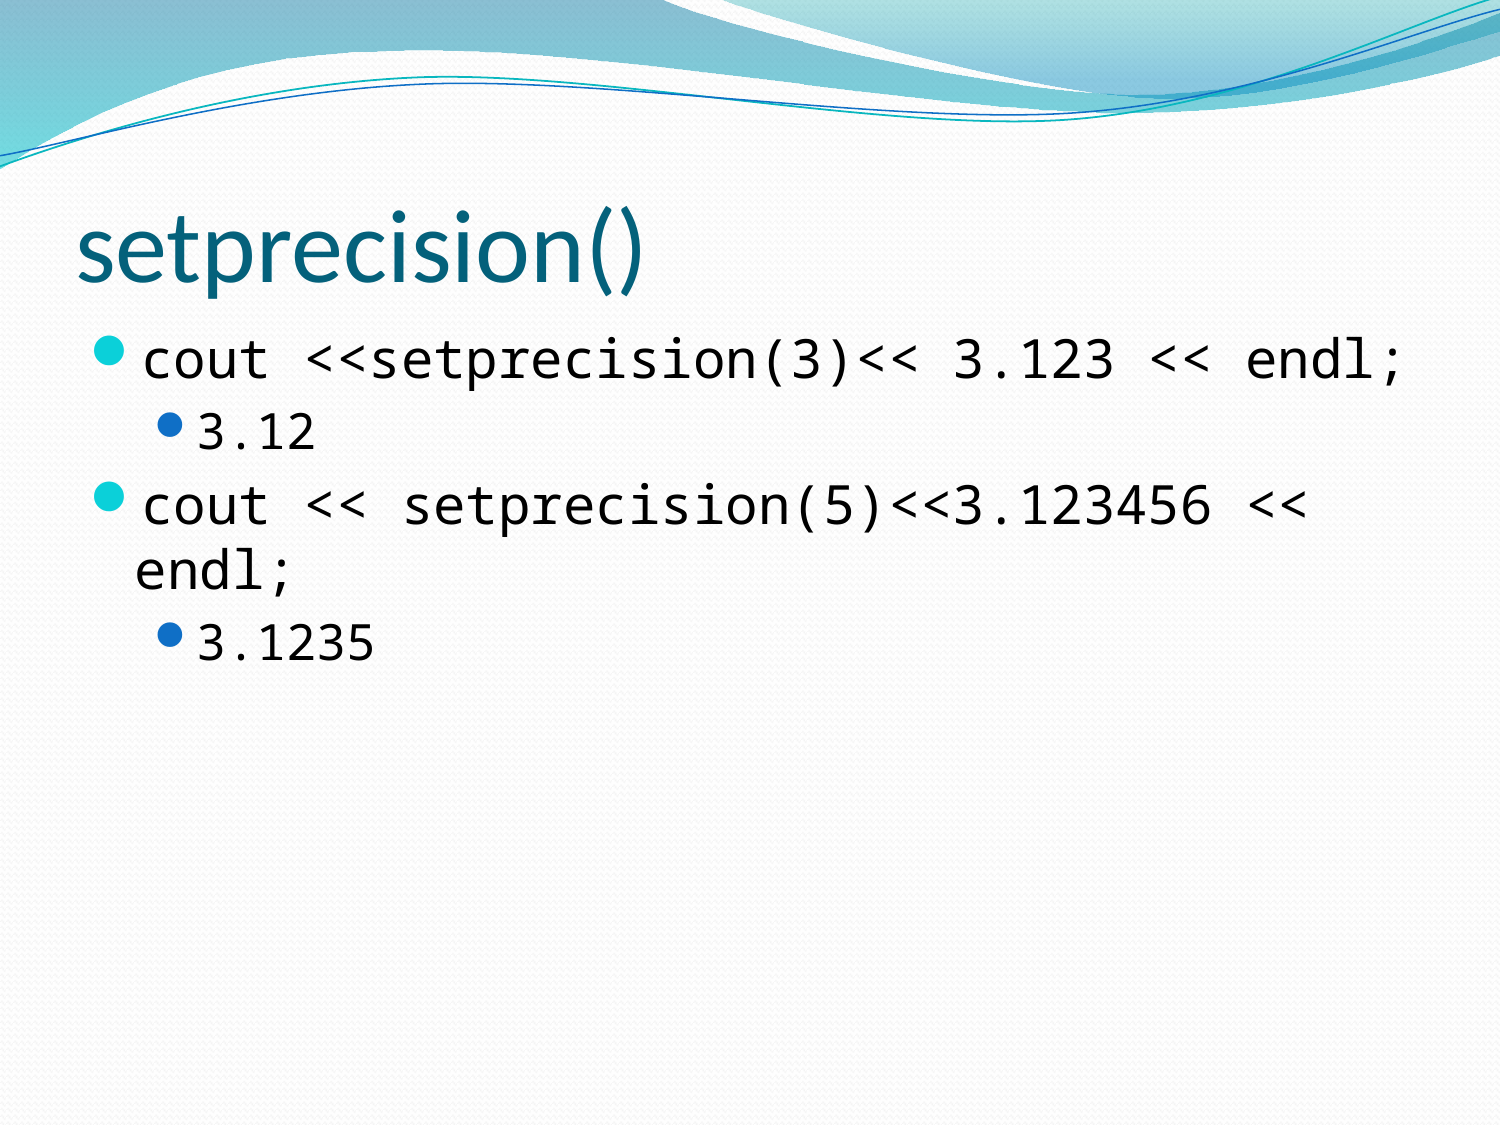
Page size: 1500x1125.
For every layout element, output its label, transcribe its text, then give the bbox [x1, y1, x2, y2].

title setprecision() [75, 115, 1425, 303]
list cout <<setprecision(3)<< 3.123 << endl; 3.12 cout << setprecision(5)<<3.123456 << endl; 3.1235 [75, 317, 1425, 1038]
